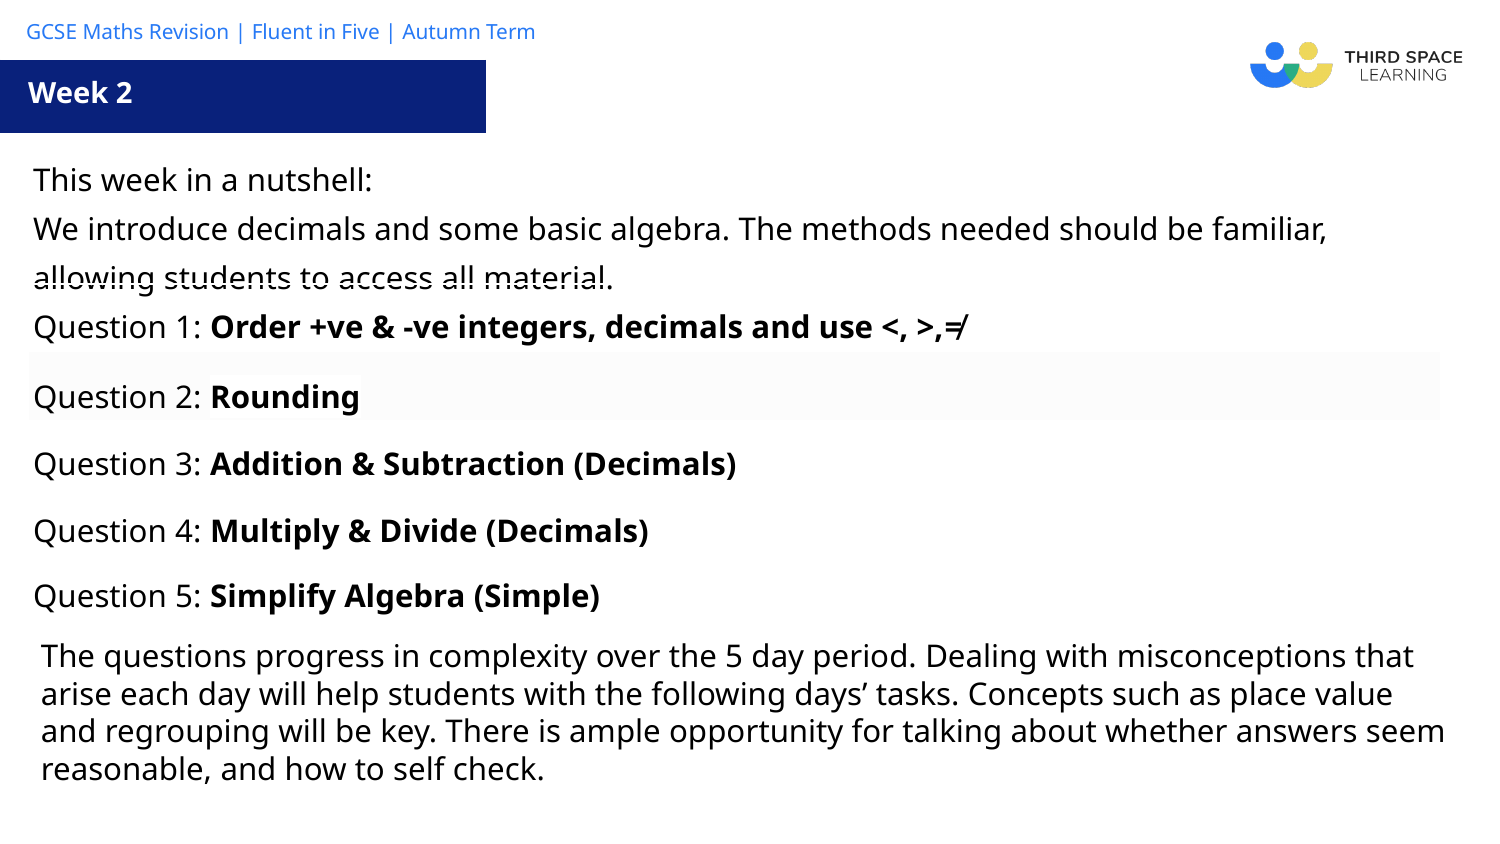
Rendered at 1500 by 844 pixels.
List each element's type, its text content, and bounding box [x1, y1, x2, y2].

table_cell Question 2: Rounding [29, 352, 1440, 420]
text_box The questions progress in complexity over the 5 day period. Dealing with misconceptions that arise each day will help students with the following days’ tasks. Concepts such as place value and regrouping will be key. There is ample opportunity for talking about whether answers seem reasonable, and how to self check. [25, 621, 1475, 802]
table_cell Question 3: Addition & Subtraction (Decimals) [29, 422, 1440, 487]
text_box Week 2 [13, 59, 383, 125]
table_cell Question 5: Simplify Algebra (Simple) [29, 556, 1440, 619]
table_cell Question 1: Order +ve & -ve integers, decimals and use <, >,≠ [29, 285, 1440, 350]
table_cell Question 4: Multiply & Divide (Decimals) [29, 489, 1440, 554]
picture [1250, 33, 1465, 99]
table_header This week in a nutshell: We introduce decimals and some basic algebra. The methods needed should be familiar, allowing students to access all material. [29, 149, 1440, 283]
